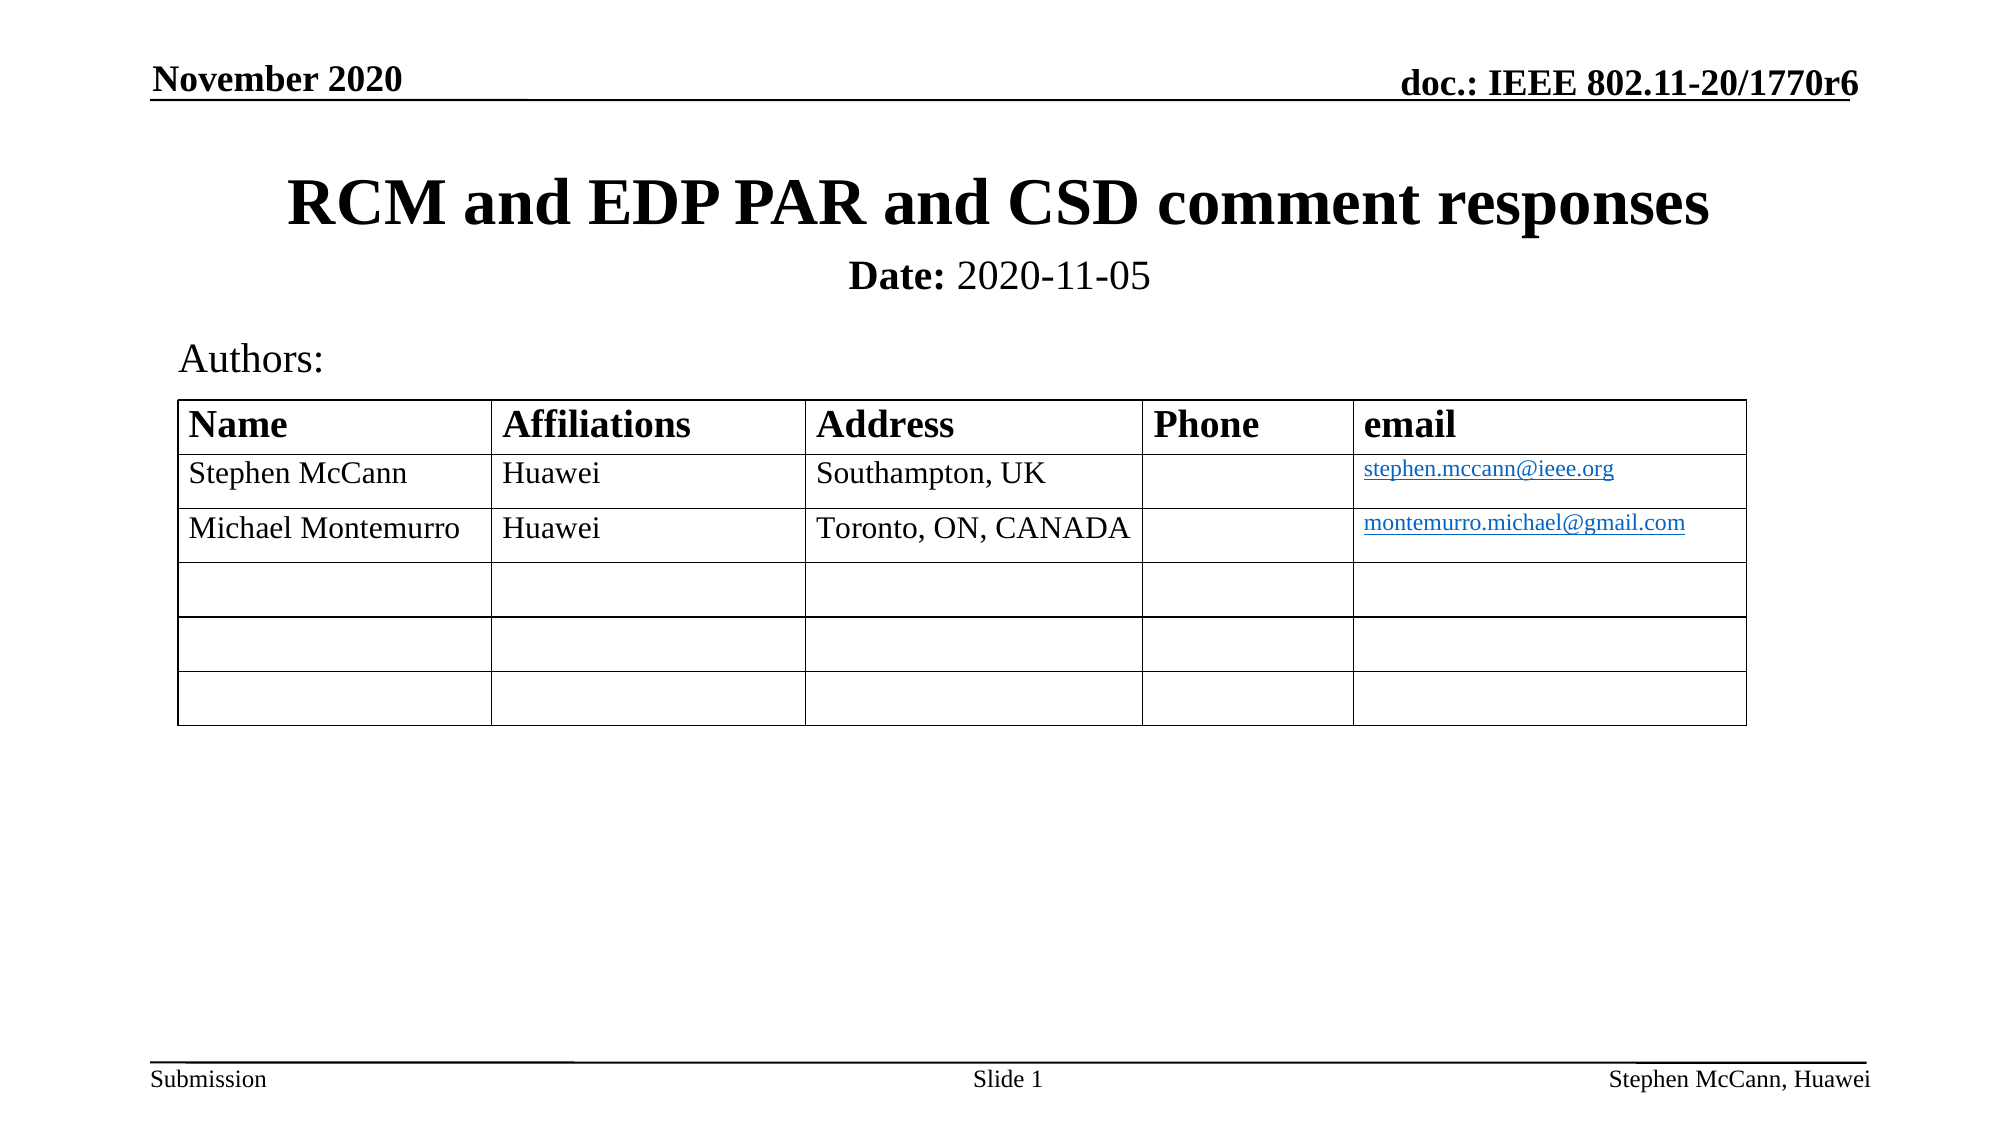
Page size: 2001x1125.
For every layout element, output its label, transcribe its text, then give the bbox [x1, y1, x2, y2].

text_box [163, 399, 1792, 797]
subtitle Date: 2020-11-05 [299, 239, 1701, 319]
footer Stephen McCann, Huawei [1174, 1061, 1872, 1093]
text_box Authors: [162, 323, 401, 387]
slide_number Slide 1 [950, 1061, 1067, 1123]
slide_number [152, 54, 563, 100]
title RCM and EDP PAR and CSD comment responses [149, 76, 1851, 319]
